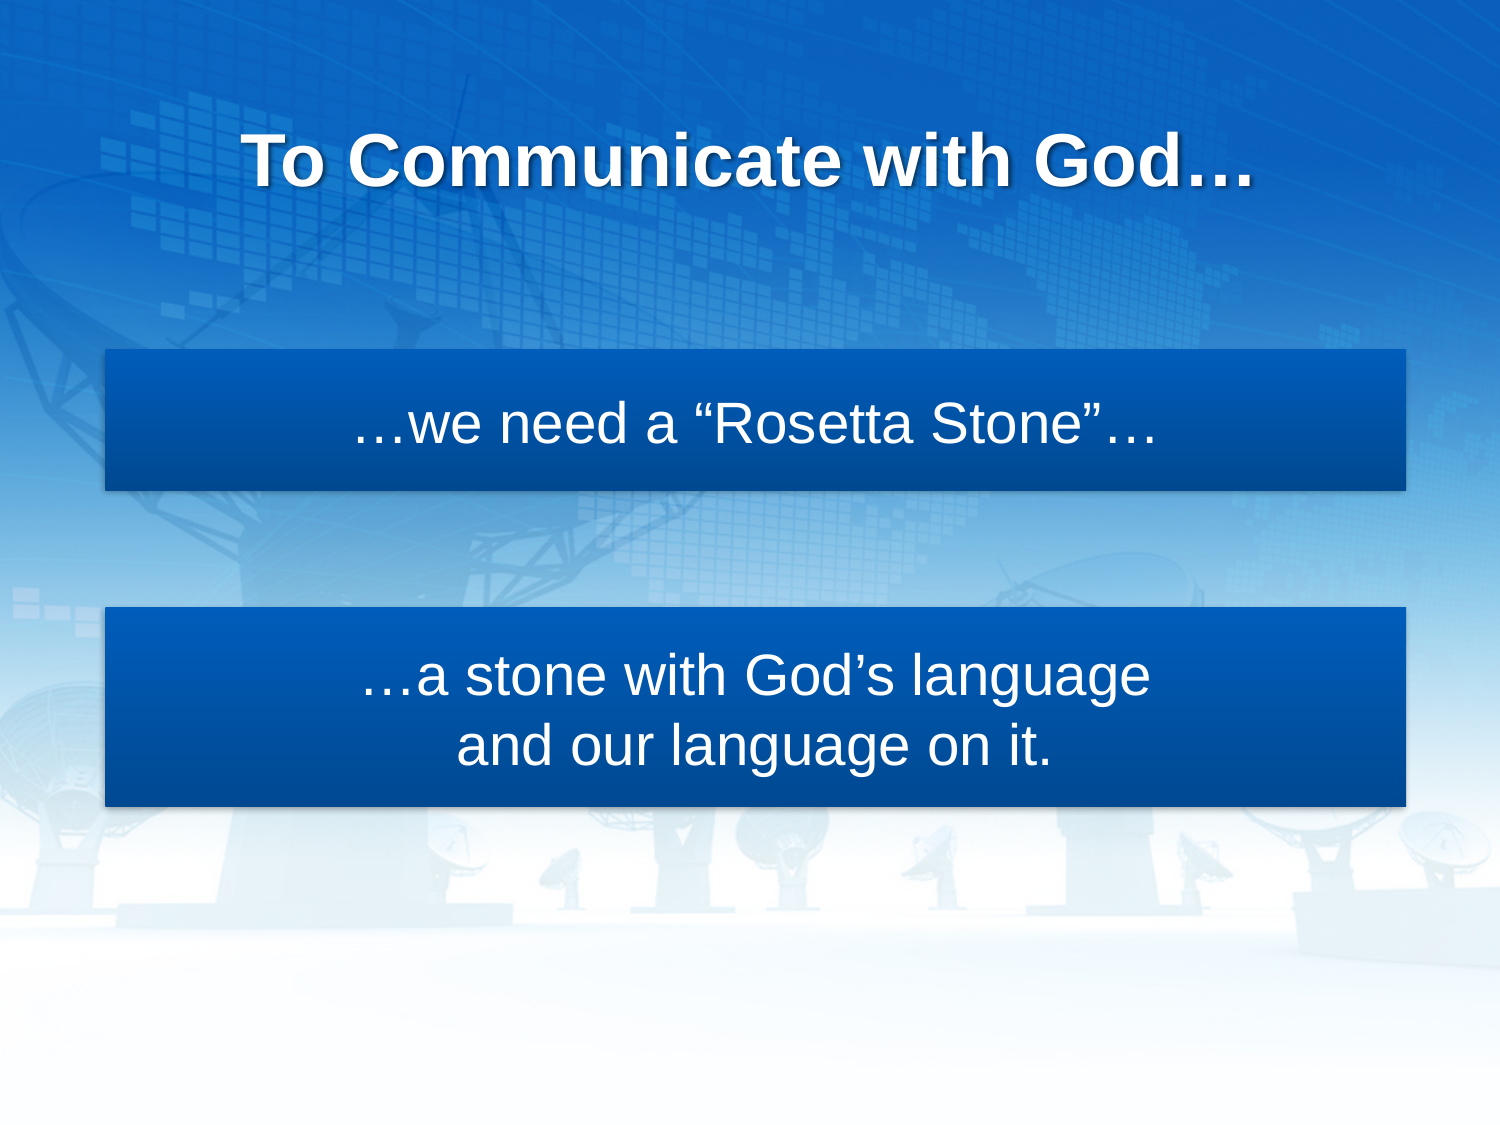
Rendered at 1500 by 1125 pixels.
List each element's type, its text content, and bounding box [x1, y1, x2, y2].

picture [0, 0, 1500, 1125]
text_box …a stone with God’s language and our language on it. [105, 607, 1407, 807]
text_box …we need a “Rosetta Stone”… [105, 349, 1407, 491]
title To Communicate with God… [74, 62, 1426, 251]
